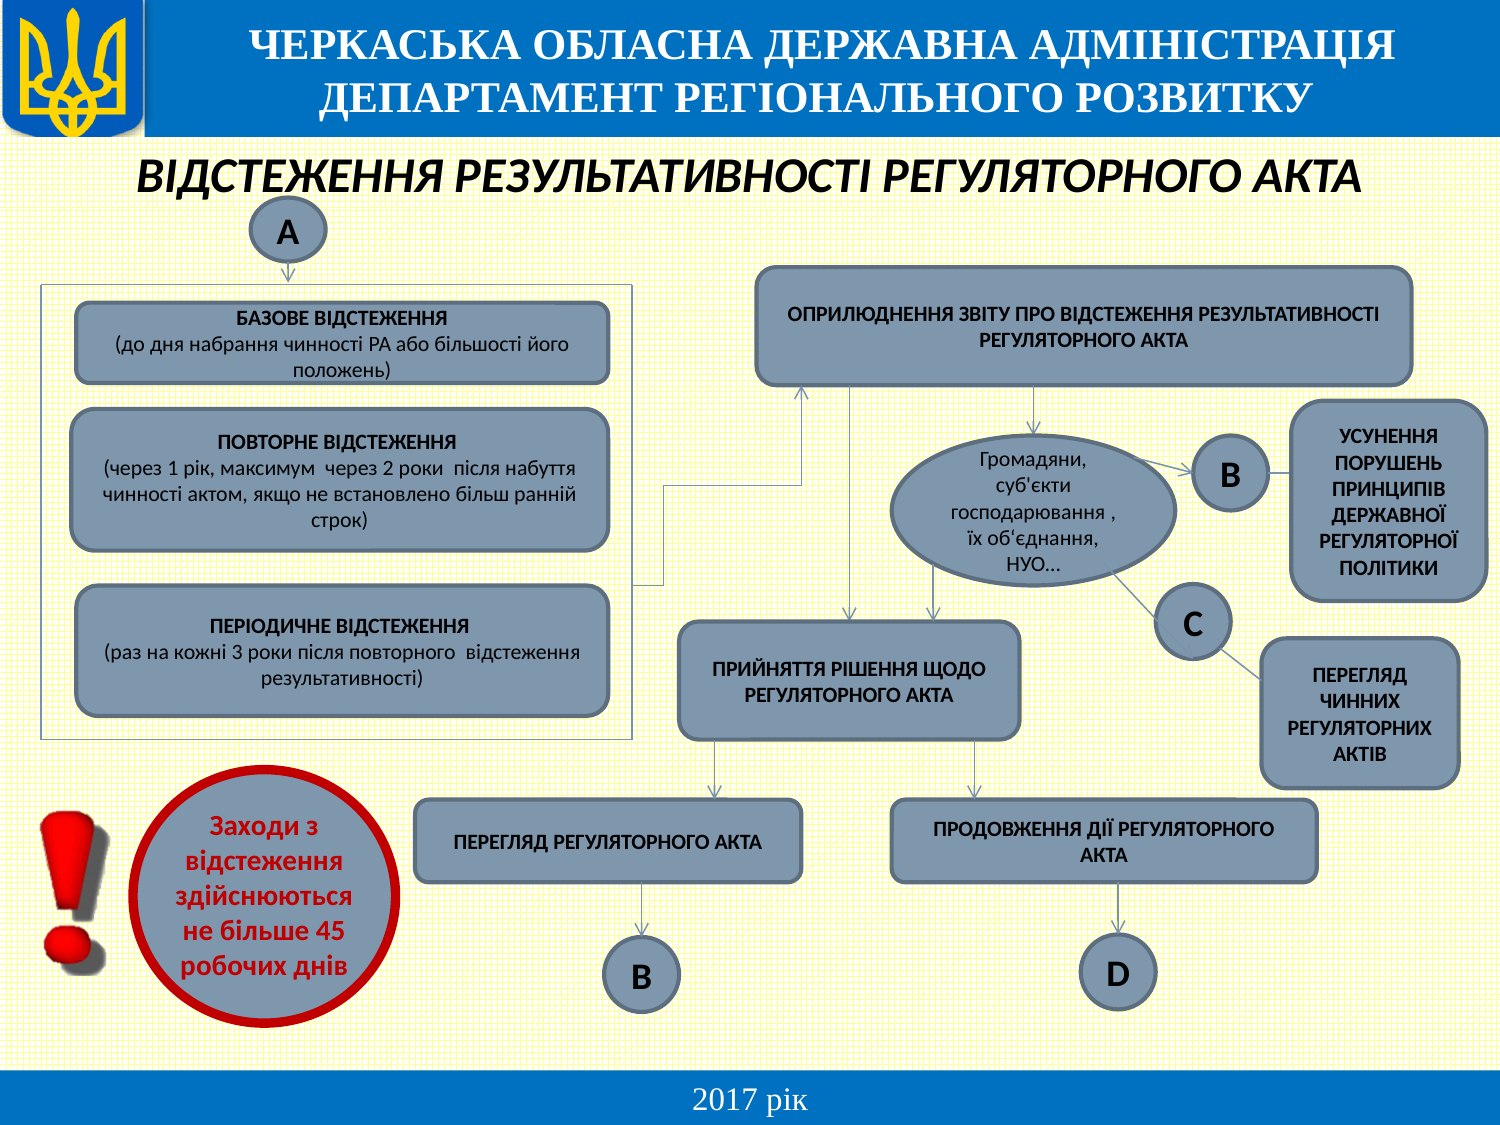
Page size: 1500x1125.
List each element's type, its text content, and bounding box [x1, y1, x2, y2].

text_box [1103, 563, 1156, 622]
list 2017 рік [0, 1070, 1500, 1125]
picture [0, 0, 145, 151]
text_box Громадяни, суб'єкти господарювання , їх об‘єднання, НУО… [889, 433, 1178, 588]
text_box ПРОДОВЖЕННЯ ДІЇ РЕГУЛЯТОРНОГО АКТА [889, 797, 1319, 885]
text_box В [601, 935, 682, 1015]
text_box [631, 416, 833, 555]
text_box Заходи з відстеження здійснюються не більше 45 робочих днів [137, 767, 398, 1026]
text_box D [1078, 932, 1158, 1012]
text_box БАЗОВЕ ВІДСТЕЖЕННЯ (до дня набрання чинності РА або більшості його положень) [74, 300, 611, 386]
text_box ПЕРЕГЛЯД РЕГУЛЯТОРНОГО АКТА [412, 797, 804, 885]
text_box ОПРИЛЮДНЕННЯ ЗВІТУ ПРО ВІДСТЕЖЕННЯ РЕЗУЛЬТАТИВНОСТІ РЕГУЛЯТОРНОГО АКТА [754, 265, 1414, 388]
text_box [1133, 446, 1205, 458]
text_box В [1191, 433, 1271, 513]
text_box ПОВТОРНЕ ВІДСТЕЖЕННЯ (через 1 рік, максимум через 2 роки після набуття чинності актом, якщо не встановлено більш ранній строк) [69, 406, 611, 553]
text_box ПЕРЕГЛЯД ЧИННИХ РЕГУЛЯТОРНИХ АКТІВ [1259, 636, 1461, 791]
title ЧЕРКАСЬКА ОБЛАСНА ДЕРЖАВНА АДМІНІСТРАЦІЯ ДЕПАРТАМЕНТ РЕГІОНАЛЬНОГО РОЗВИТКУ [151, 0, 1500, 137]
text_box ВІДСТЕЖЕННЯ РЕЗУЛЬТАТИВНОСТІ РЕГУЛЯТОРНОГО АКТА [0, 137, 1500, 208]
text_box ПРИЙНЯТТЯ РІШЕННЯ ЩОДО РЕГУЛЯТОРНОГО АКТА [676, 619, 1022, 742]
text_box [1219, 647, 1262, 681]
text_box УСУНЕННЯ ПОРУШЕНЬ ПРИНЦИПІВ ДЕРЖАВНОЇ РЕГУЛЯТОРНОЇ ПОЛІТИКИ [1289, 398, 1489, 604]
text_box А [248, 195, 328, 264]
text_box ПЕРІОДИЧНЕ ВІДСТЕЖЕННЯ (раз на кожні 3 роки після повторного відстеження результативності) [74, 583, 611, 719]
picture [0, 805, 134, 976]
text_box С [1154, 581, 1233, 662]
